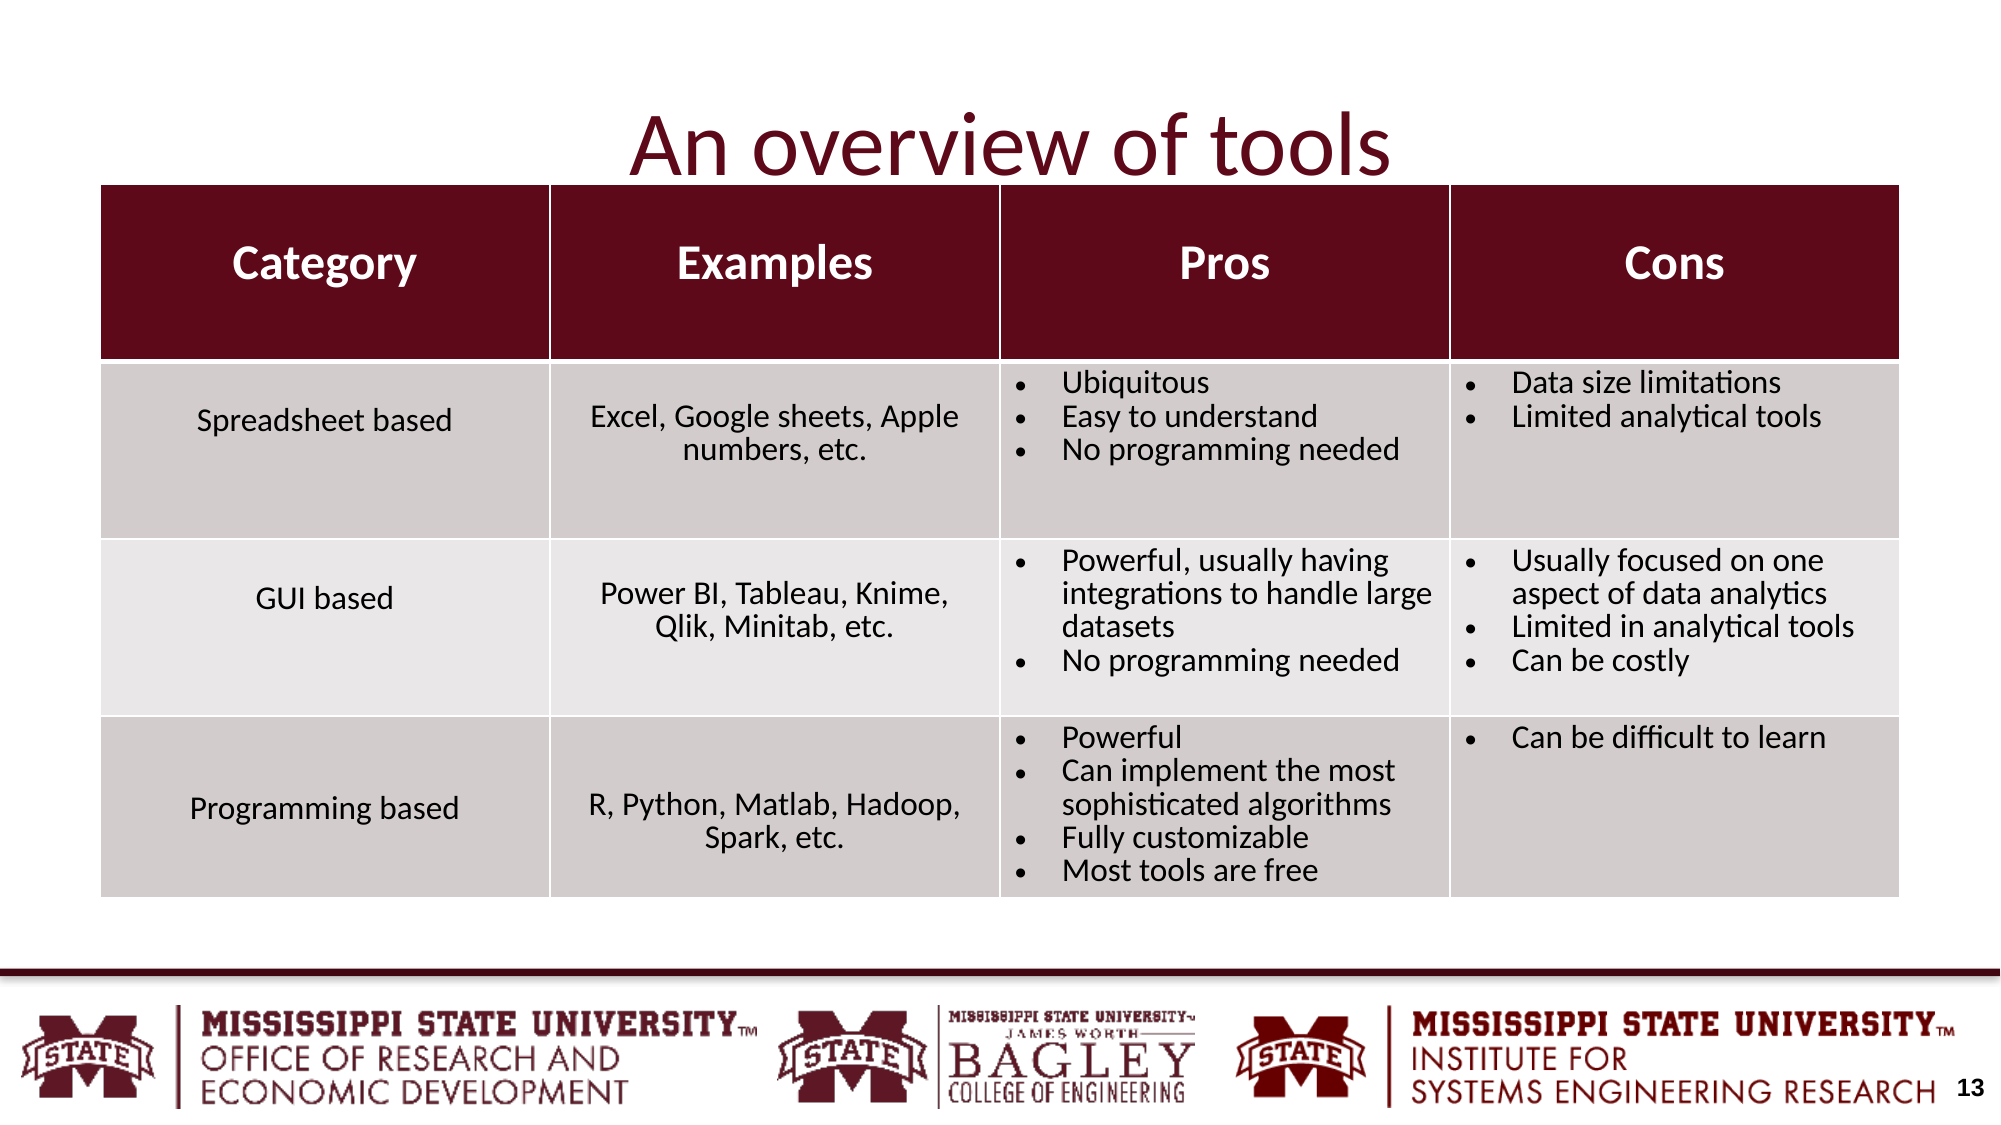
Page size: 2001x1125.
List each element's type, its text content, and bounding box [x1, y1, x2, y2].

table_cell GUI based [101, 540, 549, 715]
picture [1235, 1005, 1955, 1108]
table_cell Powerful, usually having integrations to handle large datasets No programming needed [1001, 540, 1449, 715]
table_cell Can be difficult to learn [1451, 717, 1899, 897]
table_cell Usually focused on one aspect of data analytics Limited in analytical tools Can be costly [1451, 540, 1899, 715]
table_header Examples [551, 185, 999, 359]
table_cell Excel, Google sheets, Apple numbers, etc. [551, 364, 999, 538]
picture [777, 1005, 1195, 1109]
table_header Category [101, 185, 549, 359]
table_header Cons [1451, 185, 1899, 359]
table_cell Powerful Can implement the most sophisticated algorithms Fully customizable Most tools are free [1001, 717, 1449, 897]
table_cell Power BI, Tableau, Knime, Qlik, Minitab, etc. [551, 540, 999, 715]
table_cell Spreadsheet based [101, 364, 549, 538]
picture [21, 1005, 757, 1109]
table_cell Programming based [101, 717, 549, 897]
table_cell Data size limitations Limited analytical tools [1451, 364, 1899, 538]
title An overview of tools [123, 45, 1900, 183]
table_header Pros [1001, 185, 1449, 359]
table_cell Ubiquitous Easy to understand No programming needed [1001, 364, 1449, 538]
table_cell R, Python, Matlab, Hadoop, Spark, etc. [551, 717, 999, 897]
